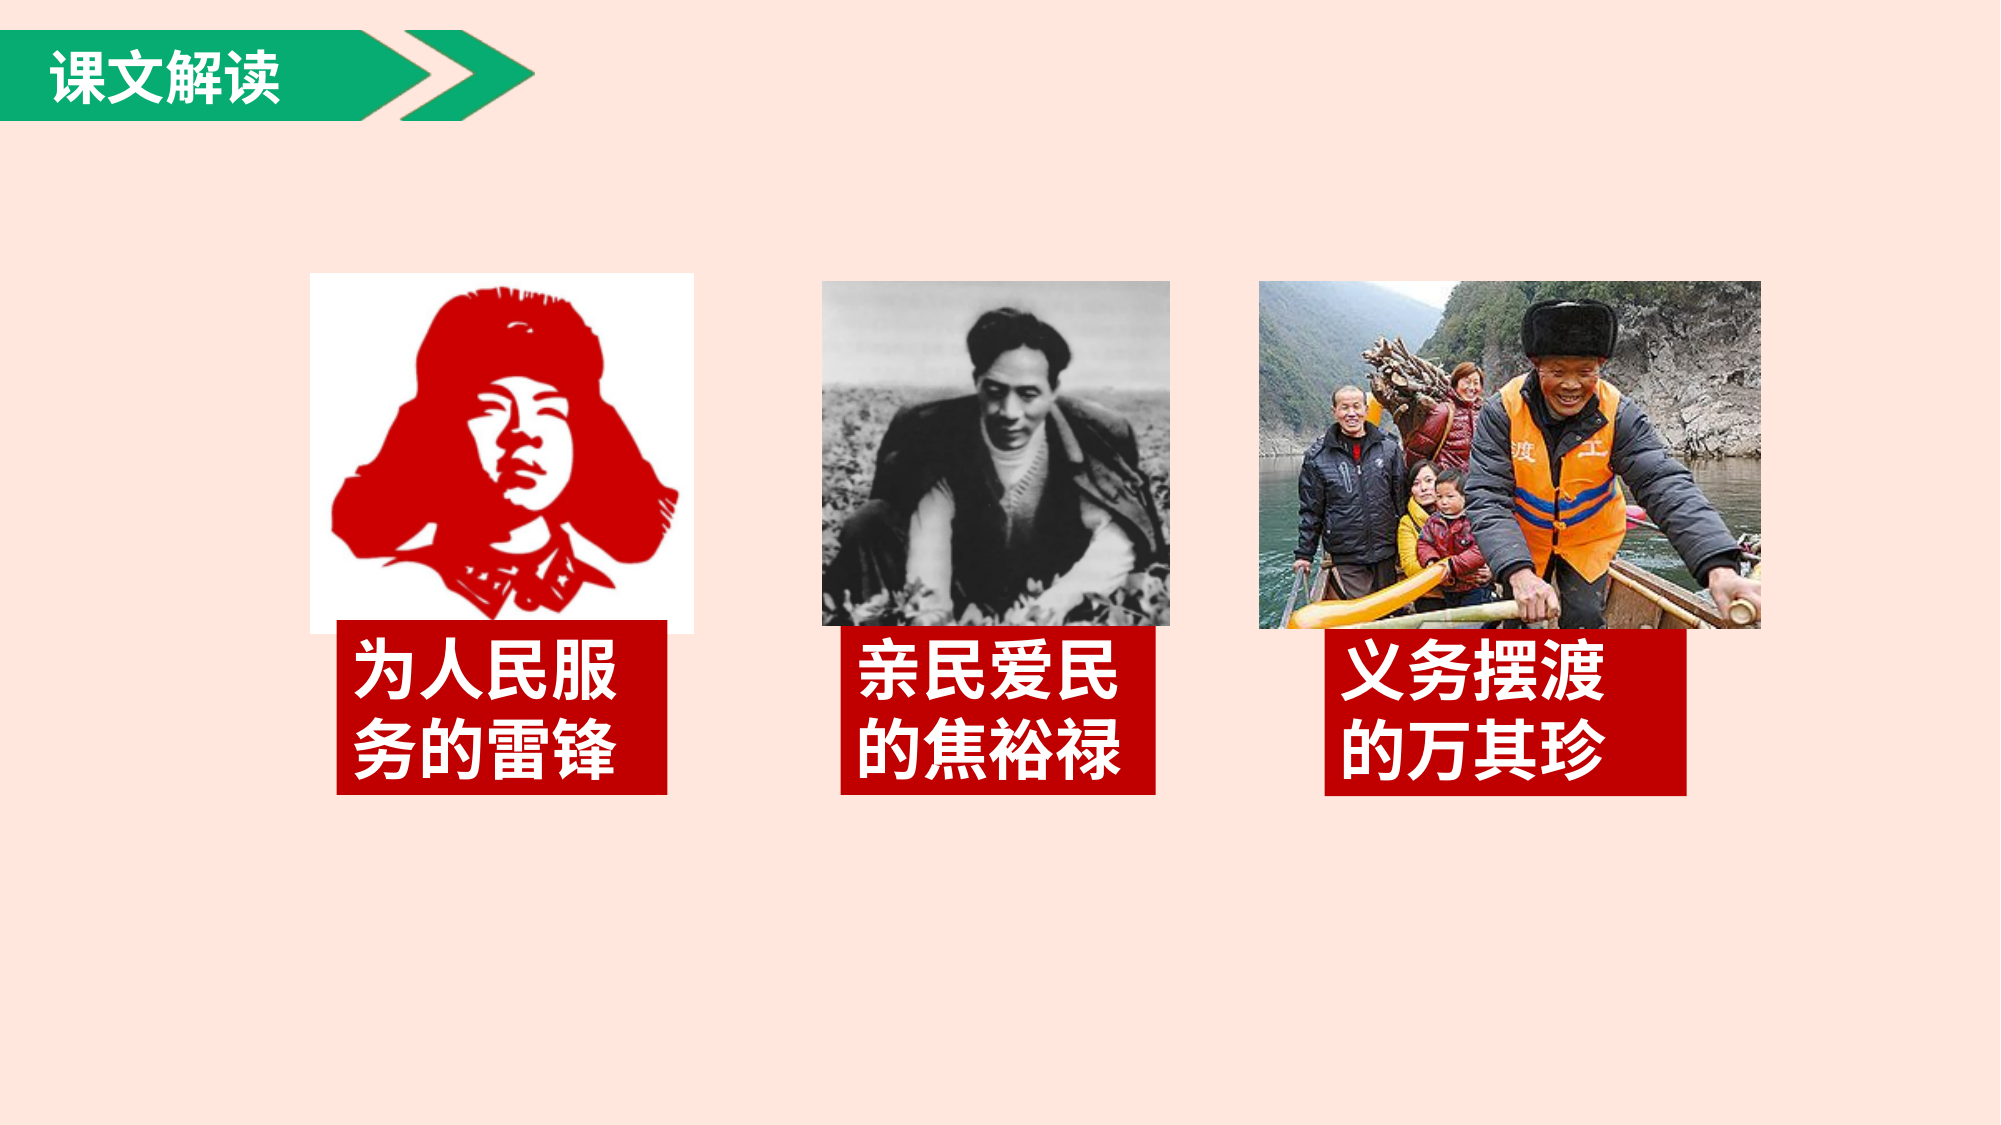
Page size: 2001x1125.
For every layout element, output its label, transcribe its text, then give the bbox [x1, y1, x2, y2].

text_box 课文解读 [33, 33, 325, 119]
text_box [310, 273, 694, 797]
text_box 义务摆渡的万其珍 [1324, 672, 1688, 797]
picture [1259, 281, 1761, 672]
picture [0, 30, 535, 121]
picture [822, 281, 1170, 626]
text_box 亲民爱民 的焦裕禄 [840, 626, 1157, 796]
